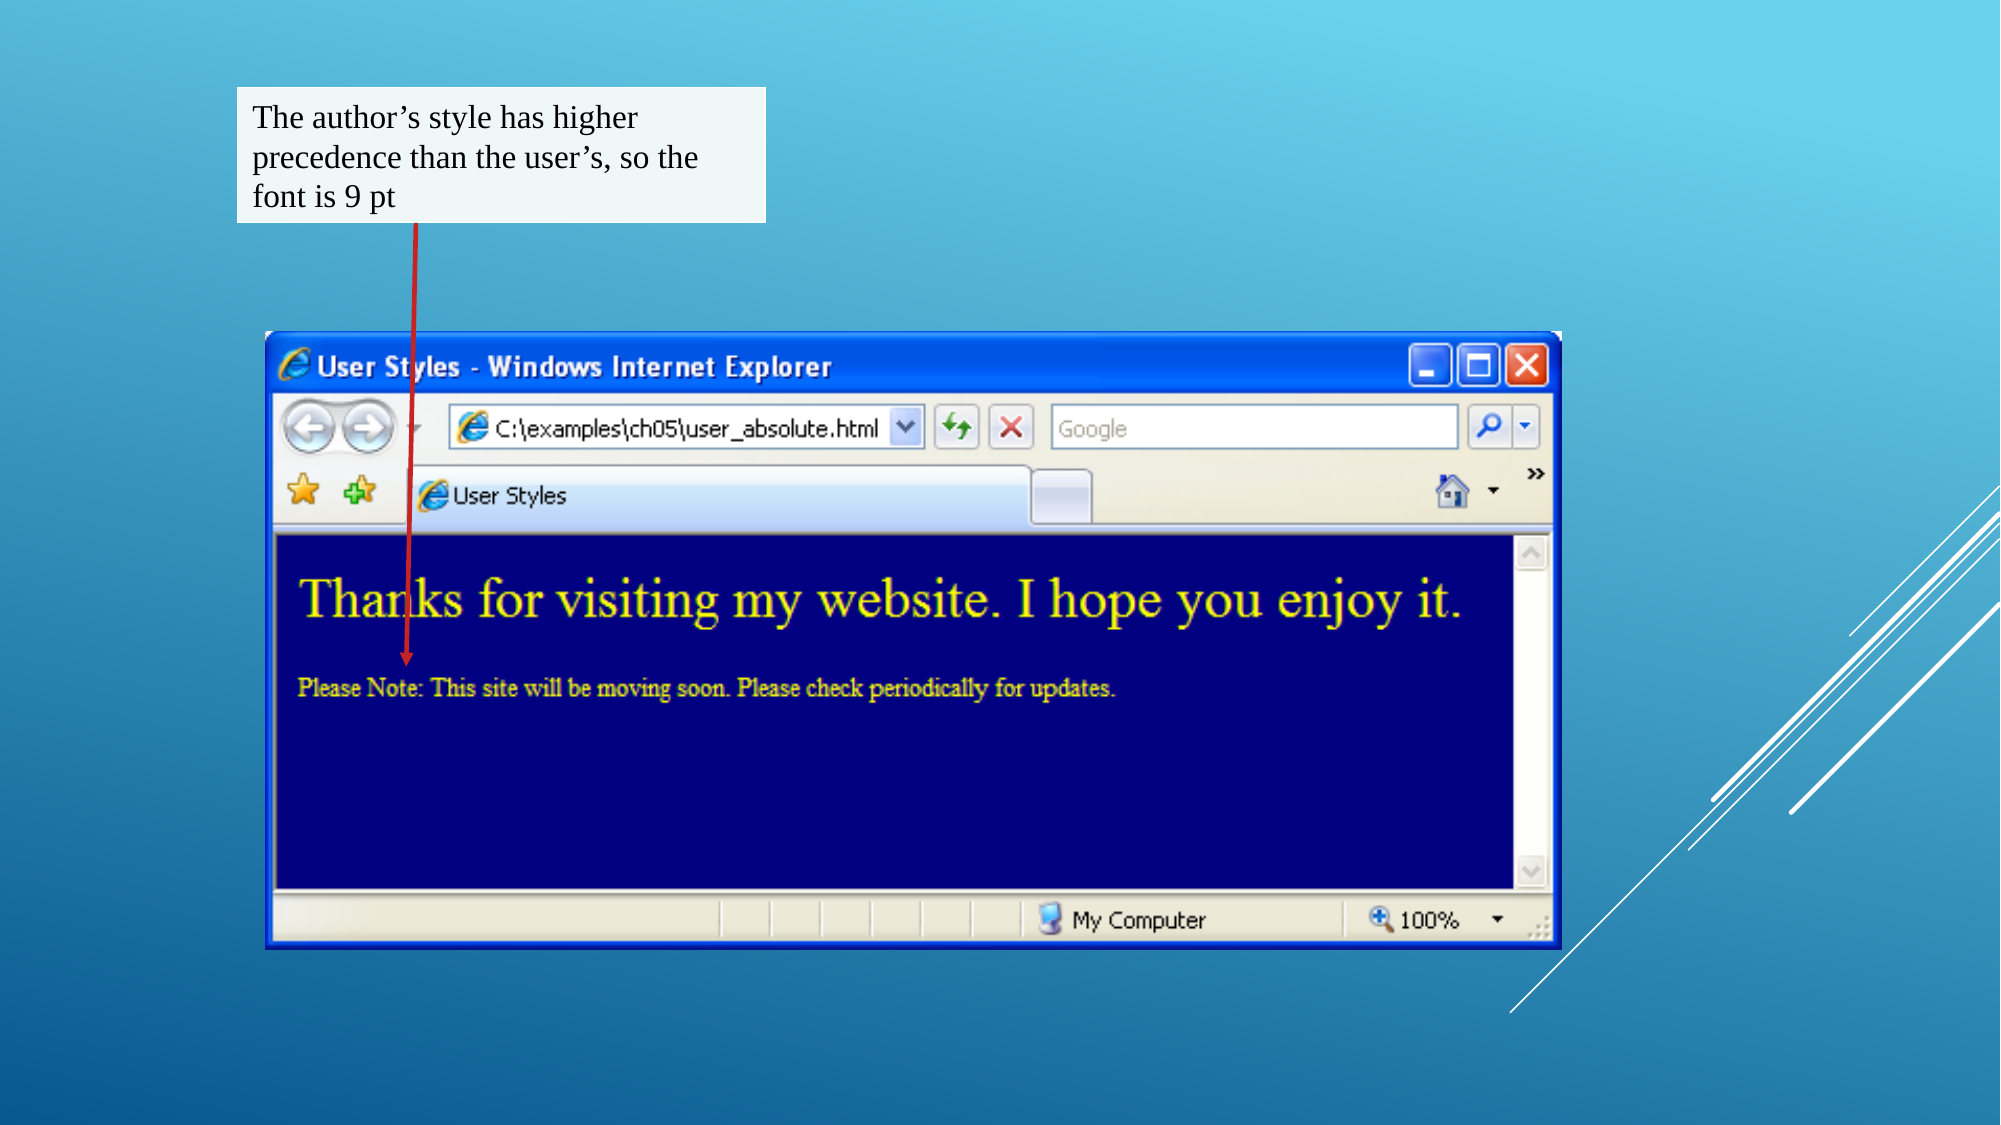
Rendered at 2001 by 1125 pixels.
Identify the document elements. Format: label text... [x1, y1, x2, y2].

text_box [411, 222, 419, 330]
picture [265, 330, 1562, 951]
text_box The author’s style has higher precedence than the user’s, so the font is 9 pt [237, 87, 765, 222]
